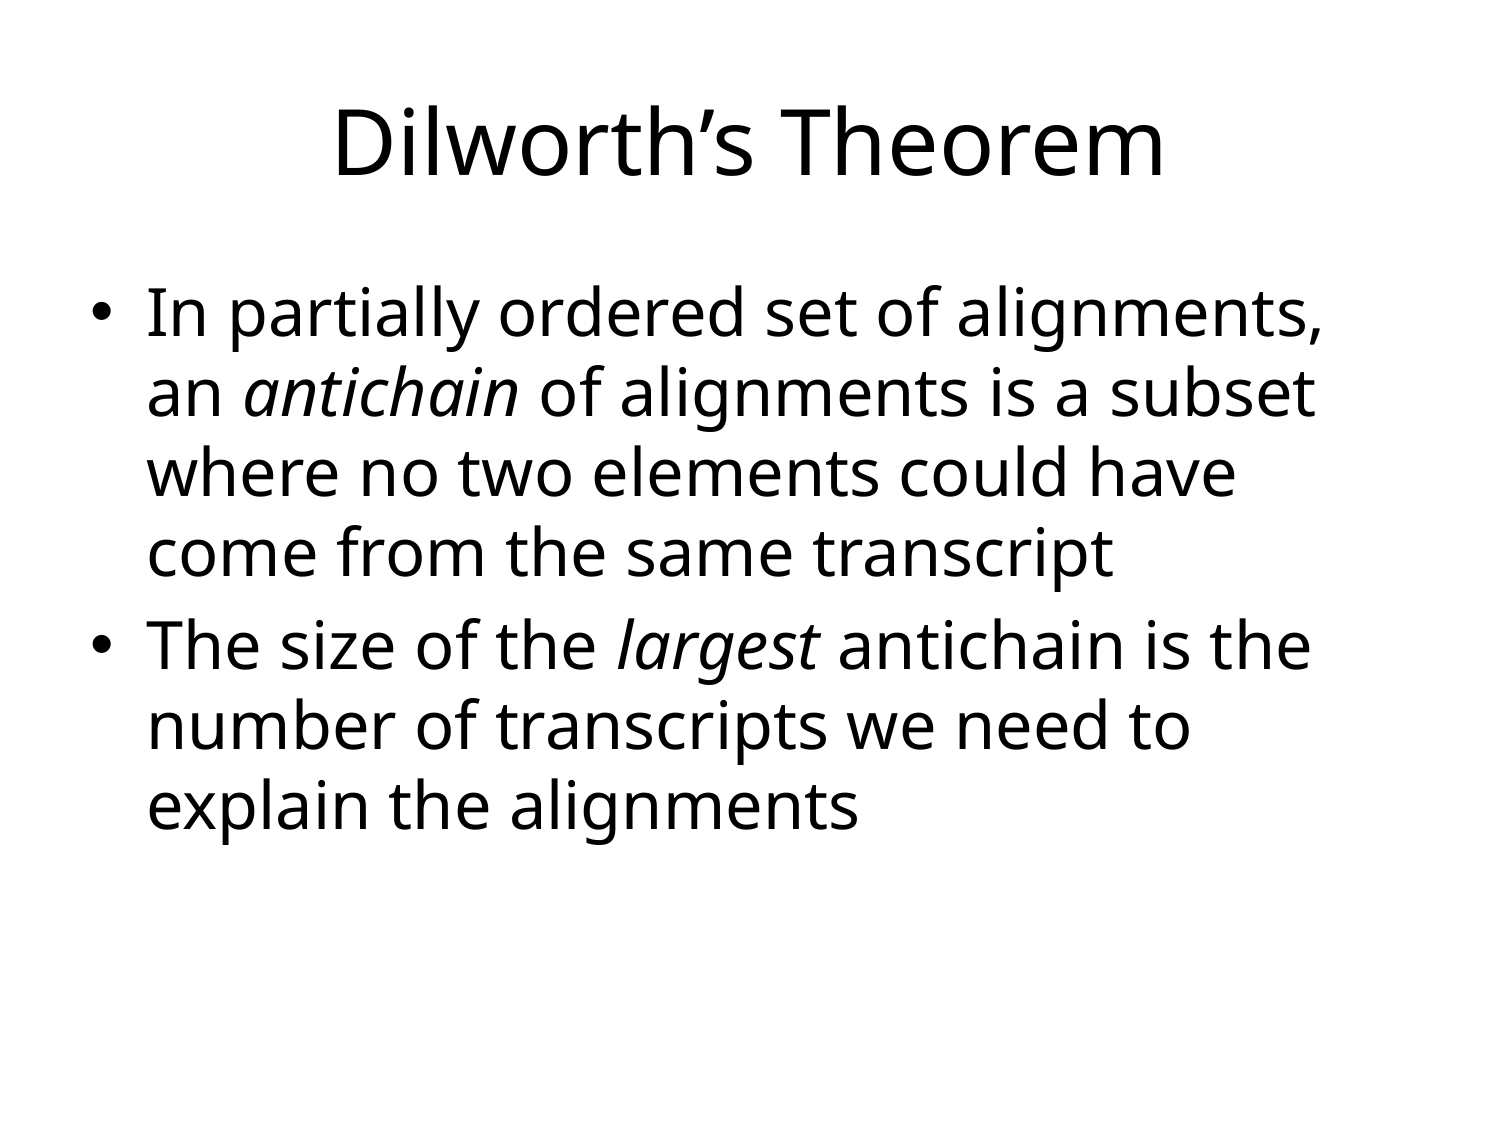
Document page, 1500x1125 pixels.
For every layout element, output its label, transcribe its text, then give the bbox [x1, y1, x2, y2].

list In partially ordered set of alignments, an antichain of alignments is a subset where no two elements could have come from the same transcript The size of the largest antichain is the number of transcripts we need to explain the alignments [74, 262, 1426, 1006]
title Dilworth’s Theorem [74, 44, 1426, 233]
